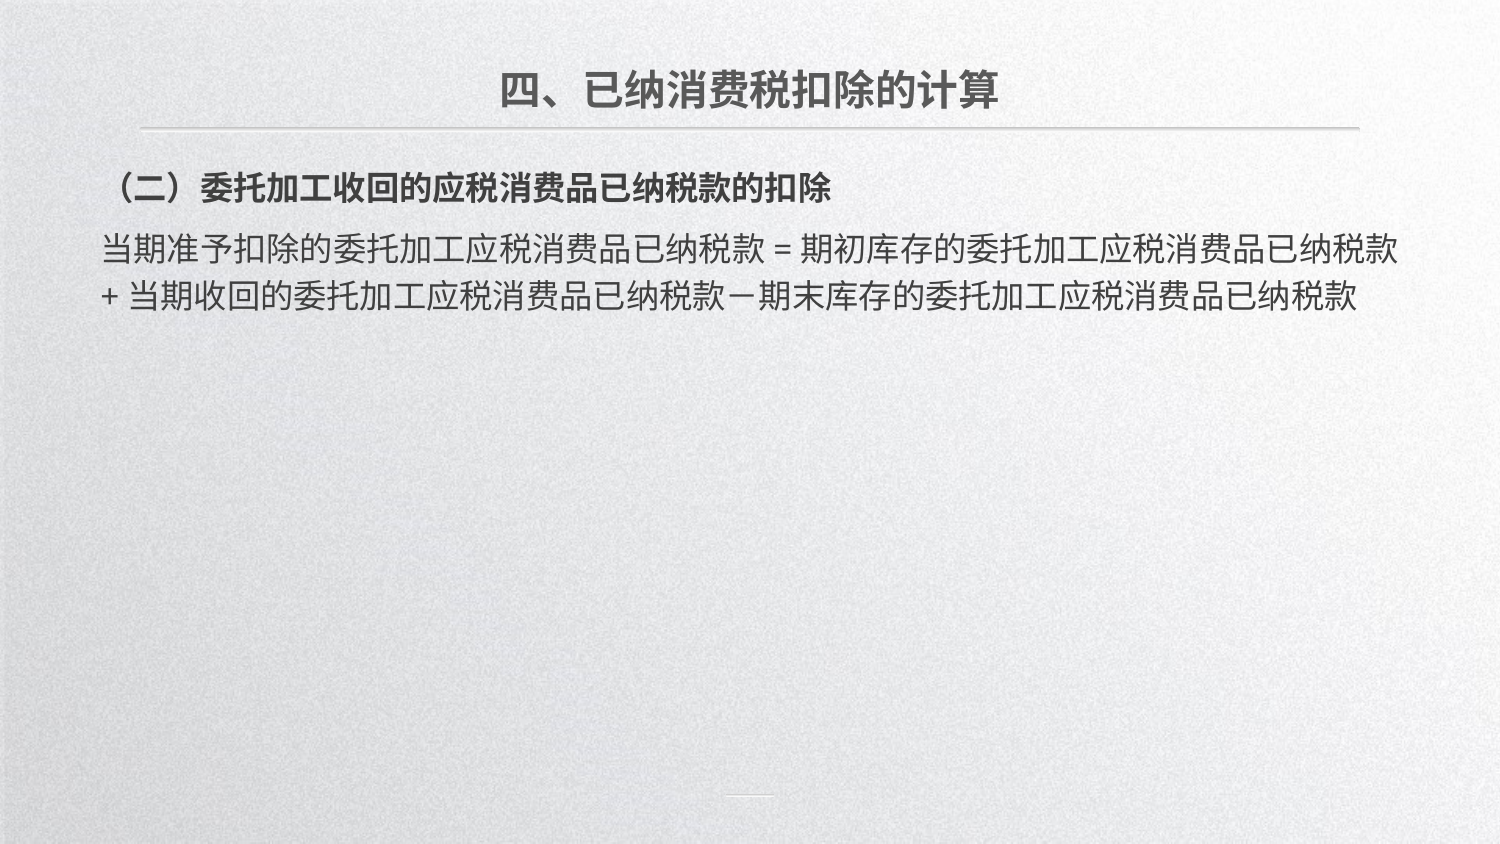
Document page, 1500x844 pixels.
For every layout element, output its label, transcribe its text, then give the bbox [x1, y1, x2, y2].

picture [0, 0, 1500, 844]
text_box （二）委托加工收回的应税消费品已纳税款的扣除 当期准予扣除的委托加工应税消费品已纳税款=期初库存的委托加工应税消费品已纳税款+当期收回的委托加工应税消费品已纳税款－期末库存的委托加工应税消费品已纳税款 [100, 159, 1400, 376]
text_box 四、已纳消费税扣除的计算 [321, 57, 1179, 120]
